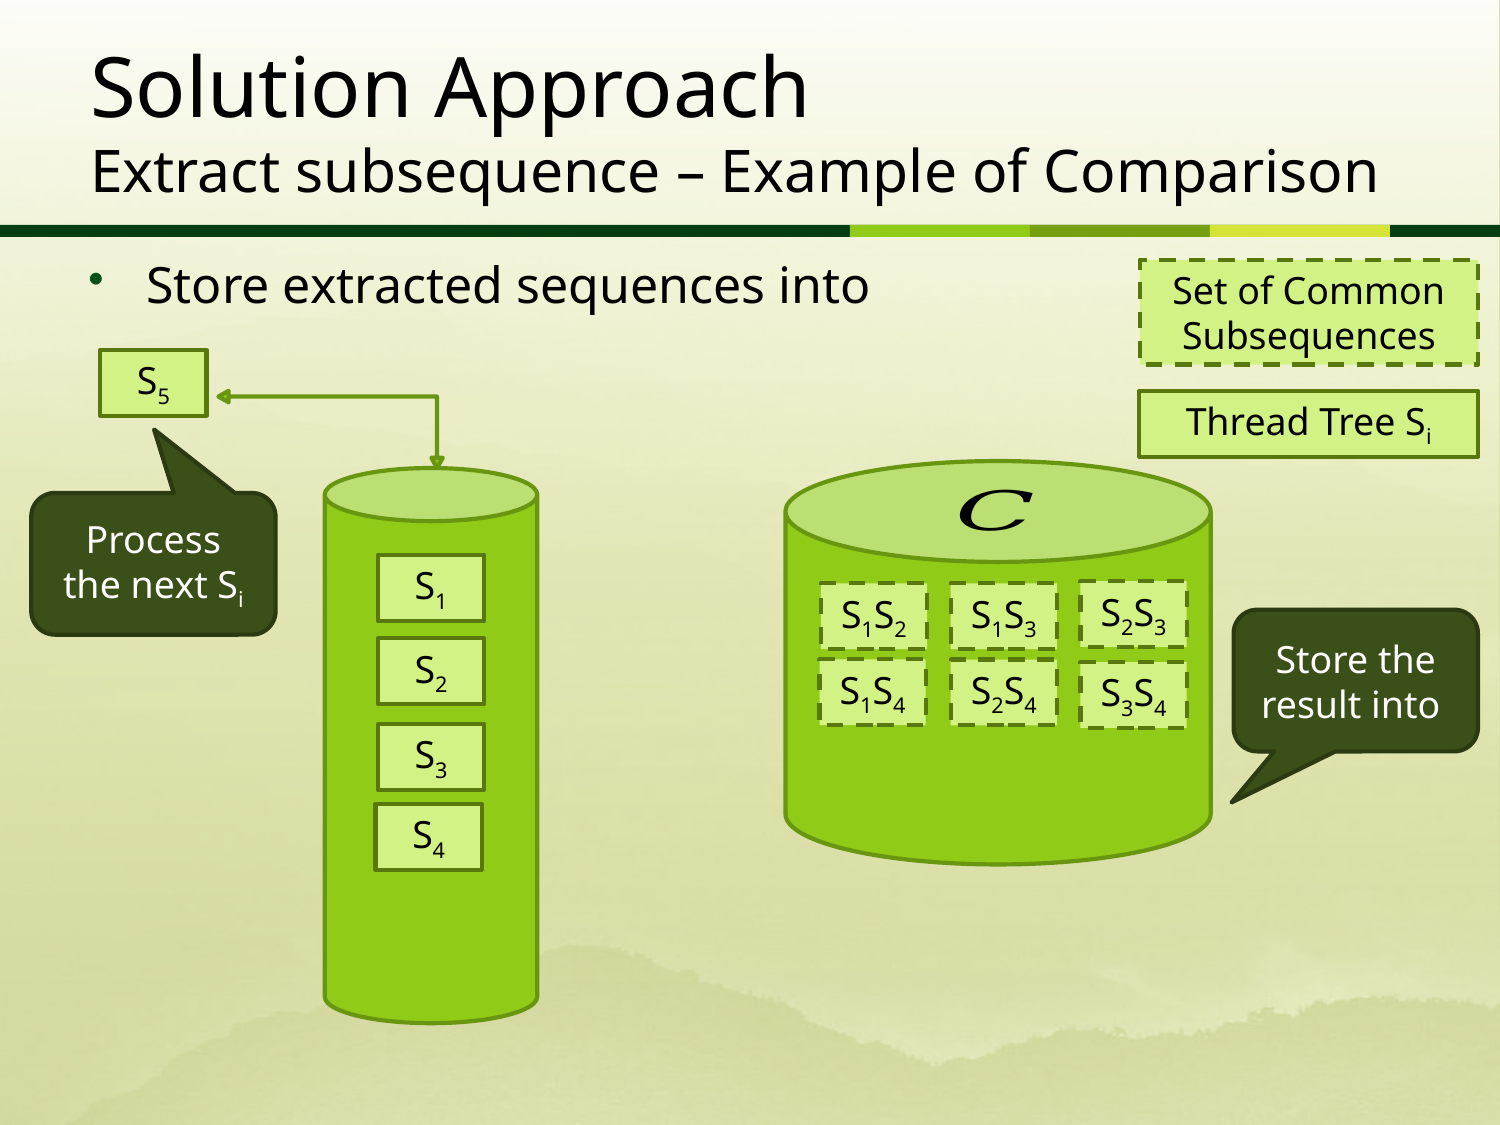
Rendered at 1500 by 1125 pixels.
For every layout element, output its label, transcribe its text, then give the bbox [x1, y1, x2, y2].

text_box S1S2 [820, 583, 928, 650]
text_box S1 [377, 554, 485, 621]
text_box S2S4 [950, 659, 1057, 726]
text_box Process the next Si [29, 427, 278, 637]
table_cell Accuracy [788, 464, 1208, 559]
text_box [322, 465, 540, 1026]
text_box S5 [100, 349, 207, 416]
text_box [783, 458, 1213, 867]
text_box S2 [377, 638, 485, 705]
text_box S4 [375, 803, 482, 870]
text_box S1S4 [819, 659, 926, 726]
text_box S2S3 [1080, 581, 1187, 647]
table_cell 100% [328, 471, 534, 519]
title Solution Approach Extract subsequence – Example of Comparison [75, 24, 1425, 213]
text_box S3S4 [1080, 662, 1187, 728]
text_box S1S3 [950, 583, 1057, 650]
text_box Thread Tree Si [1139, 390, 1478, 457]
text_box S3 [377, 723, 485, 790]
text_box [216, 388, 445, 471]
text_box Set of Common Subsequences [1139, 259, 1479, 365]
